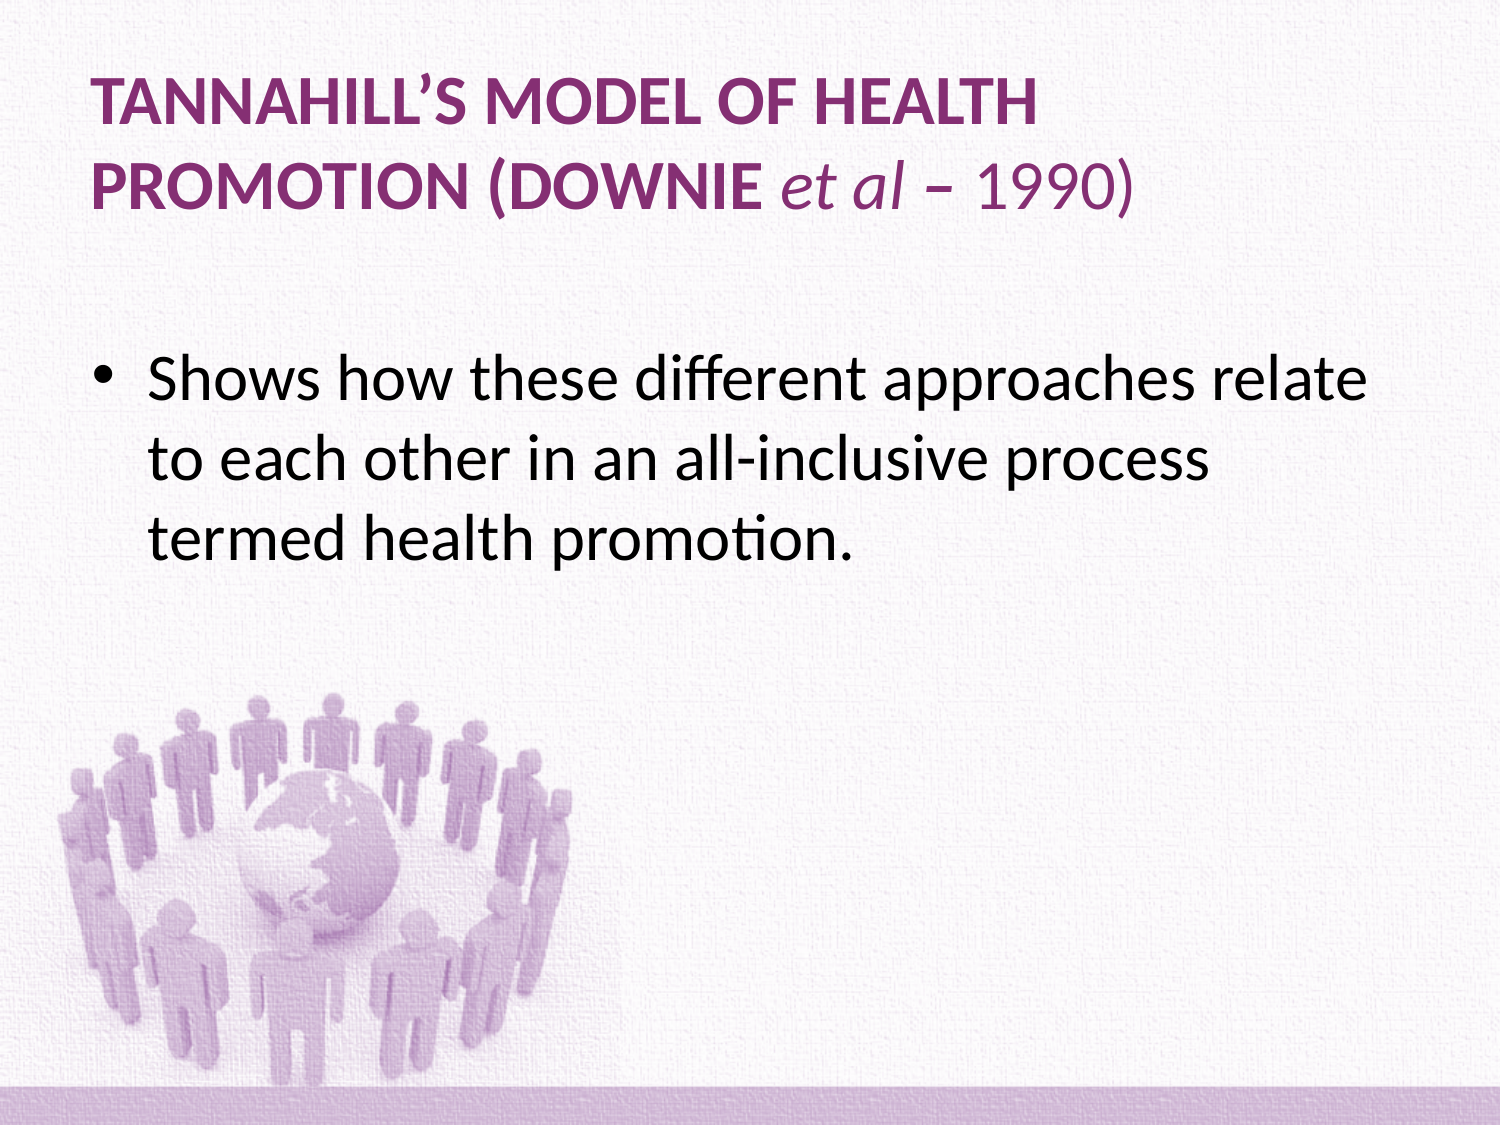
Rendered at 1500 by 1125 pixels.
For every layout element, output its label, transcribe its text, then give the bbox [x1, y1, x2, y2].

list Shows how these different approaches relate to each other in an all-inclusive process termed health promotion. [76, 326, 1427, 1069]
title TANNAHILL’S MODEL OF HEALTH PROMOTION (DOWNIE et al – 1990) [75, 45, 1425, 233]
